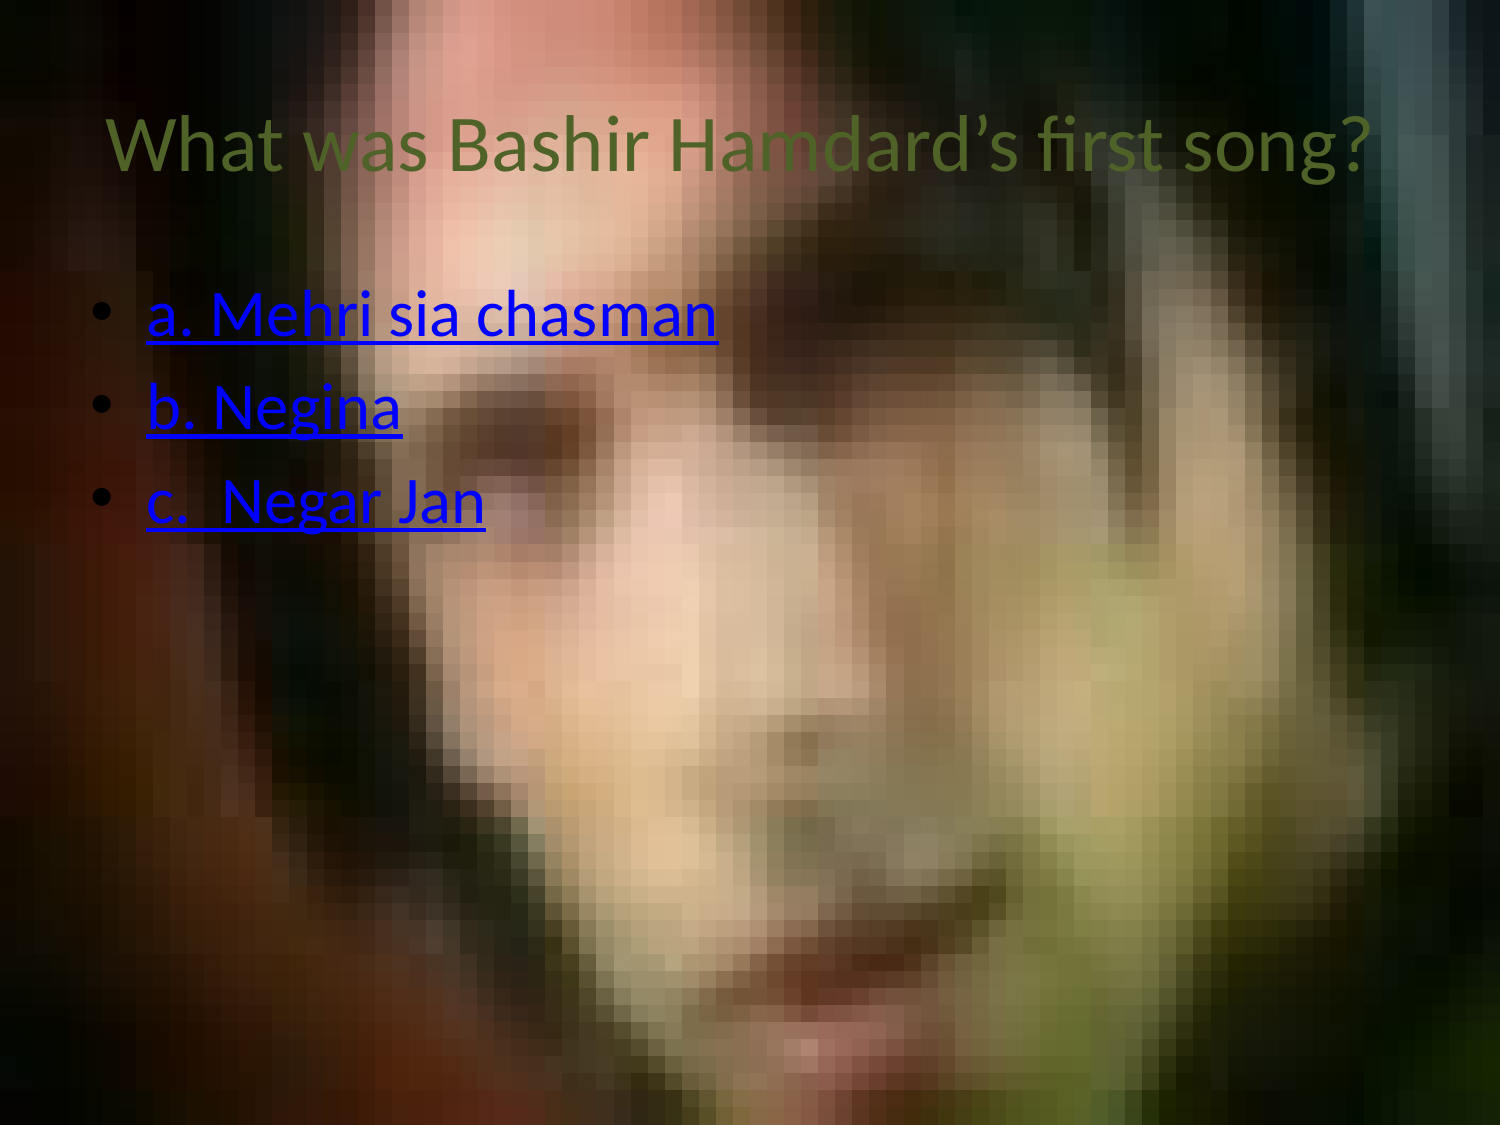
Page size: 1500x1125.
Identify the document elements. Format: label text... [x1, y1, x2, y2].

title What was Bashir Hamdard’s first song? [75, 45, 1425, 233]
list a. Mehri sia chasman b. Negina c. Negar Jan [75, 262, 1425, 1005]
picture [0, 0, 1500, 1125]
